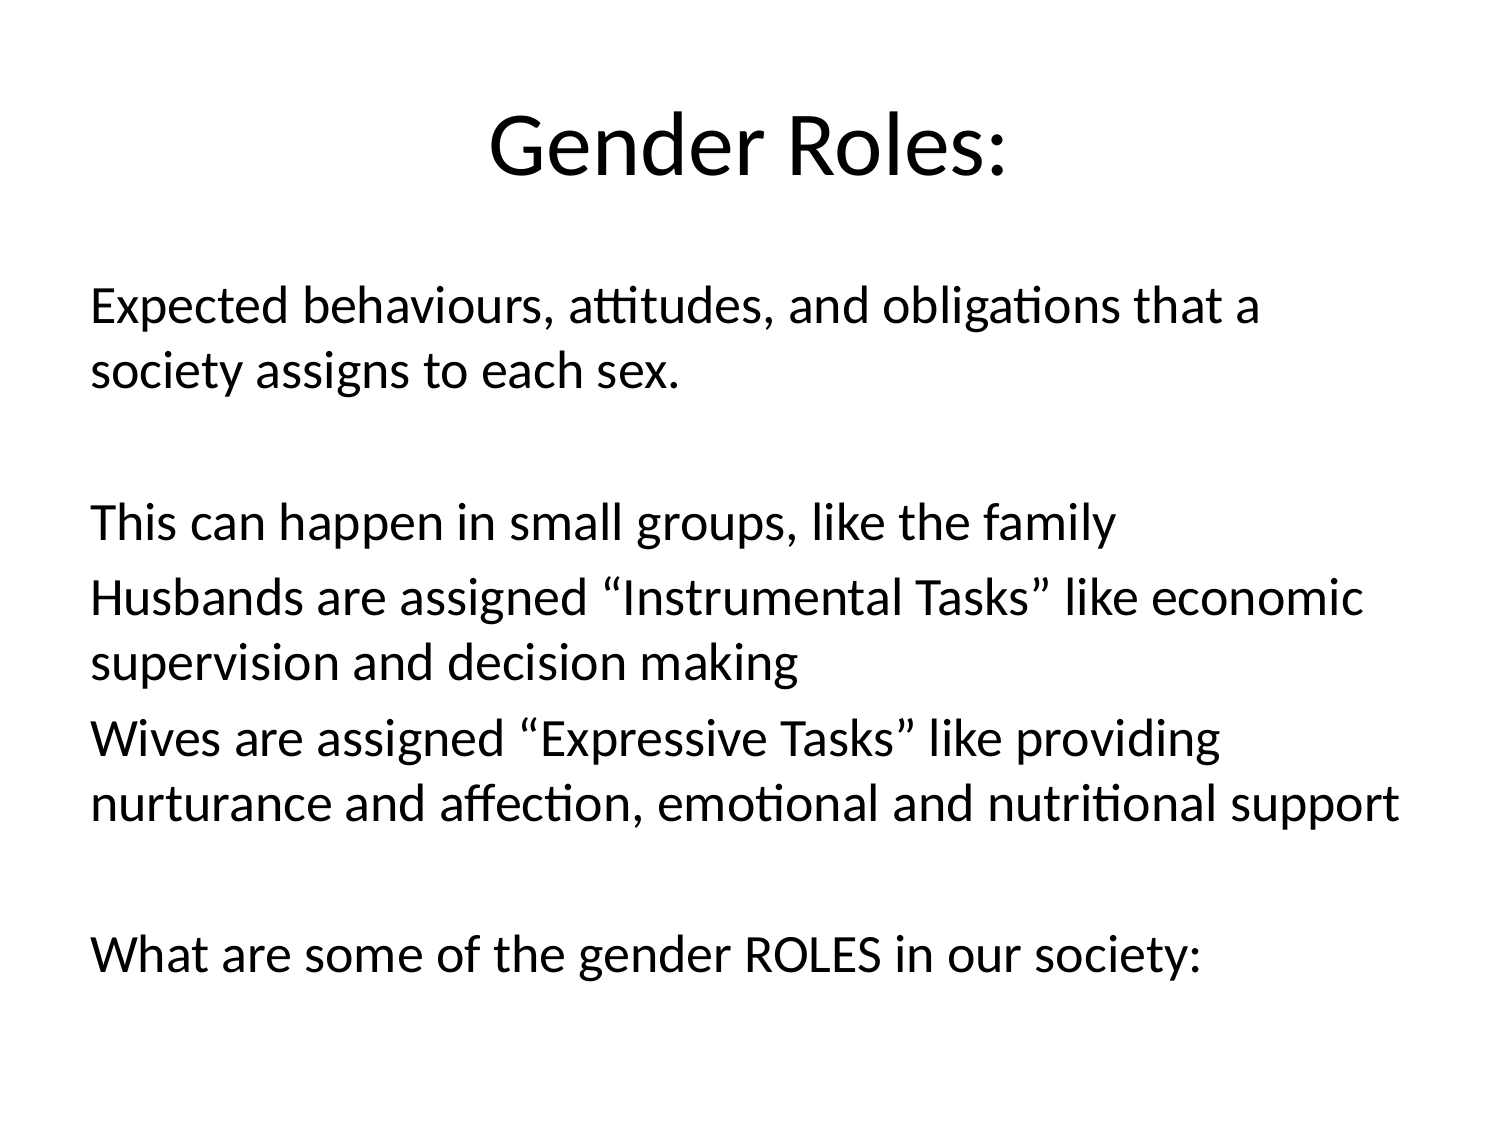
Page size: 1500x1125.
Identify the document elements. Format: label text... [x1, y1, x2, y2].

list Expected behaviours, attitudes, and obligations that a society assigns to each sex. This can happen in small groups, like the family Husbands are assigned “Instrumental Tasks” like economic supervision and decision making Wives are assigned “Expressive Tasks” like providing nurturance and affection, emotional and nutritional support What are some of the gender ROLES in our society: [75, 262, 1425, 1005]
title Gender Roles: [75, 45, 1425, 233]
